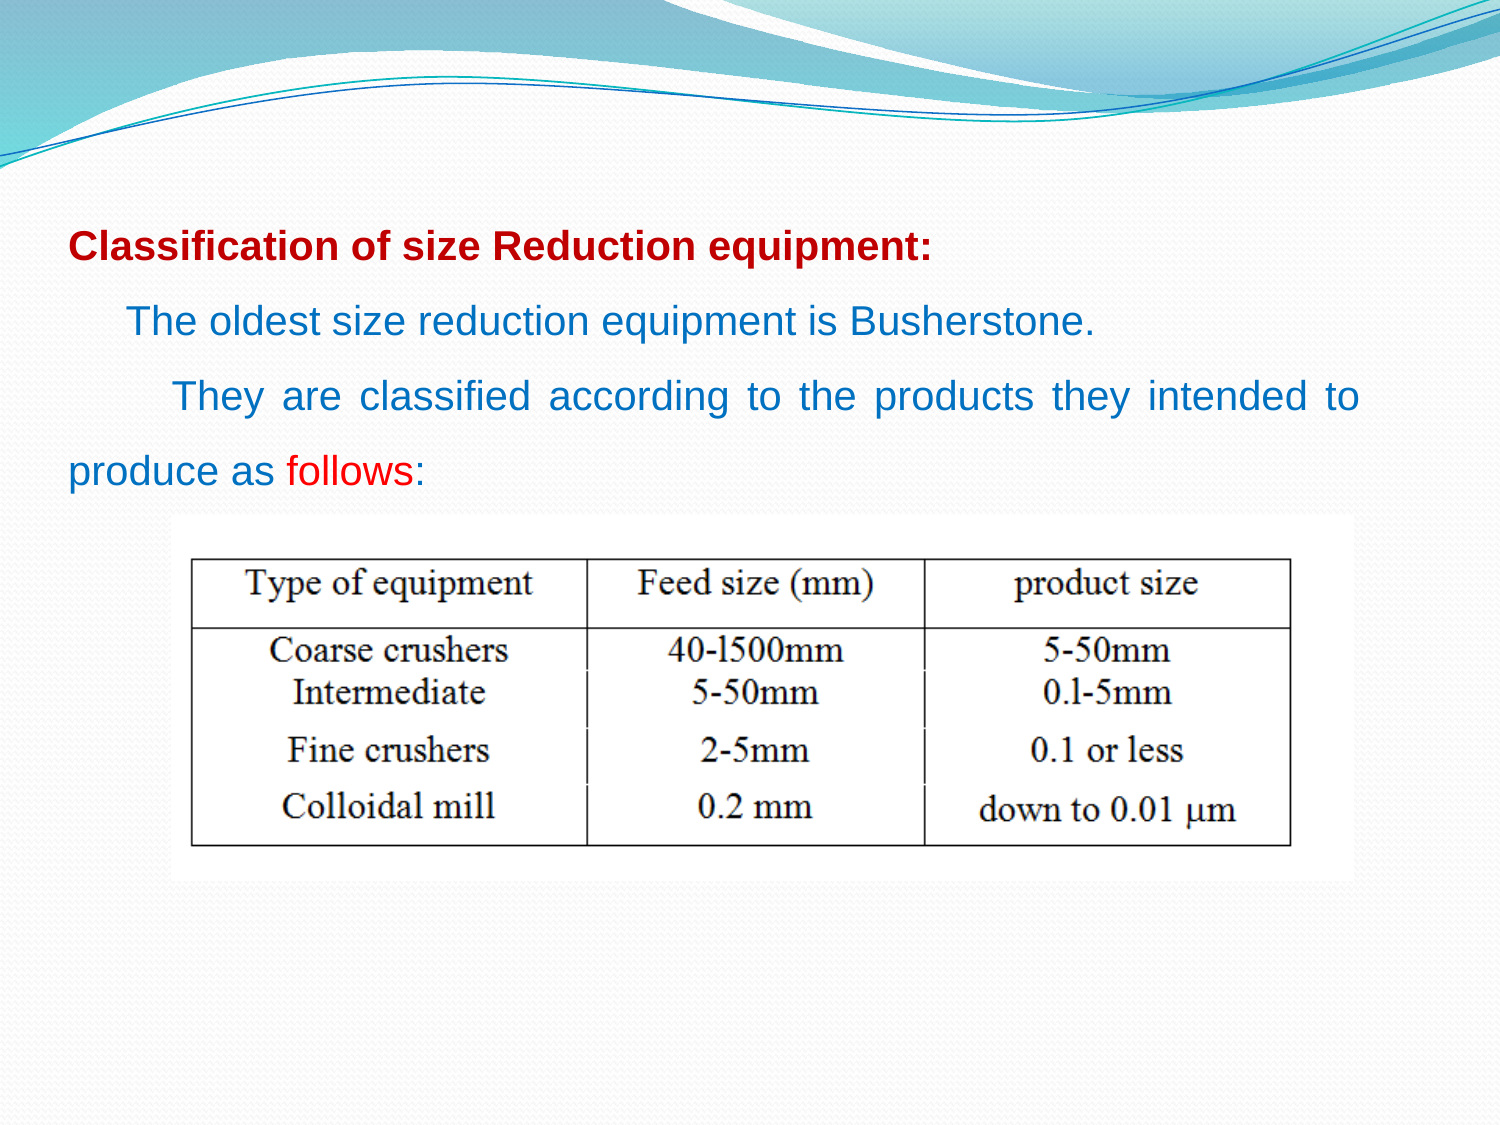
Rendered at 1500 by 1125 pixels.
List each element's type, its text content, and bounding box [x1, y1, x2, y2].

picture [170, 514, 1355, 882]
text_box Classification of size Reduction equipment: The oldest size reduction equipment is Busherstone. They are classified according to the products they intended to produce as follows: [53, 186, 1376, 501]
